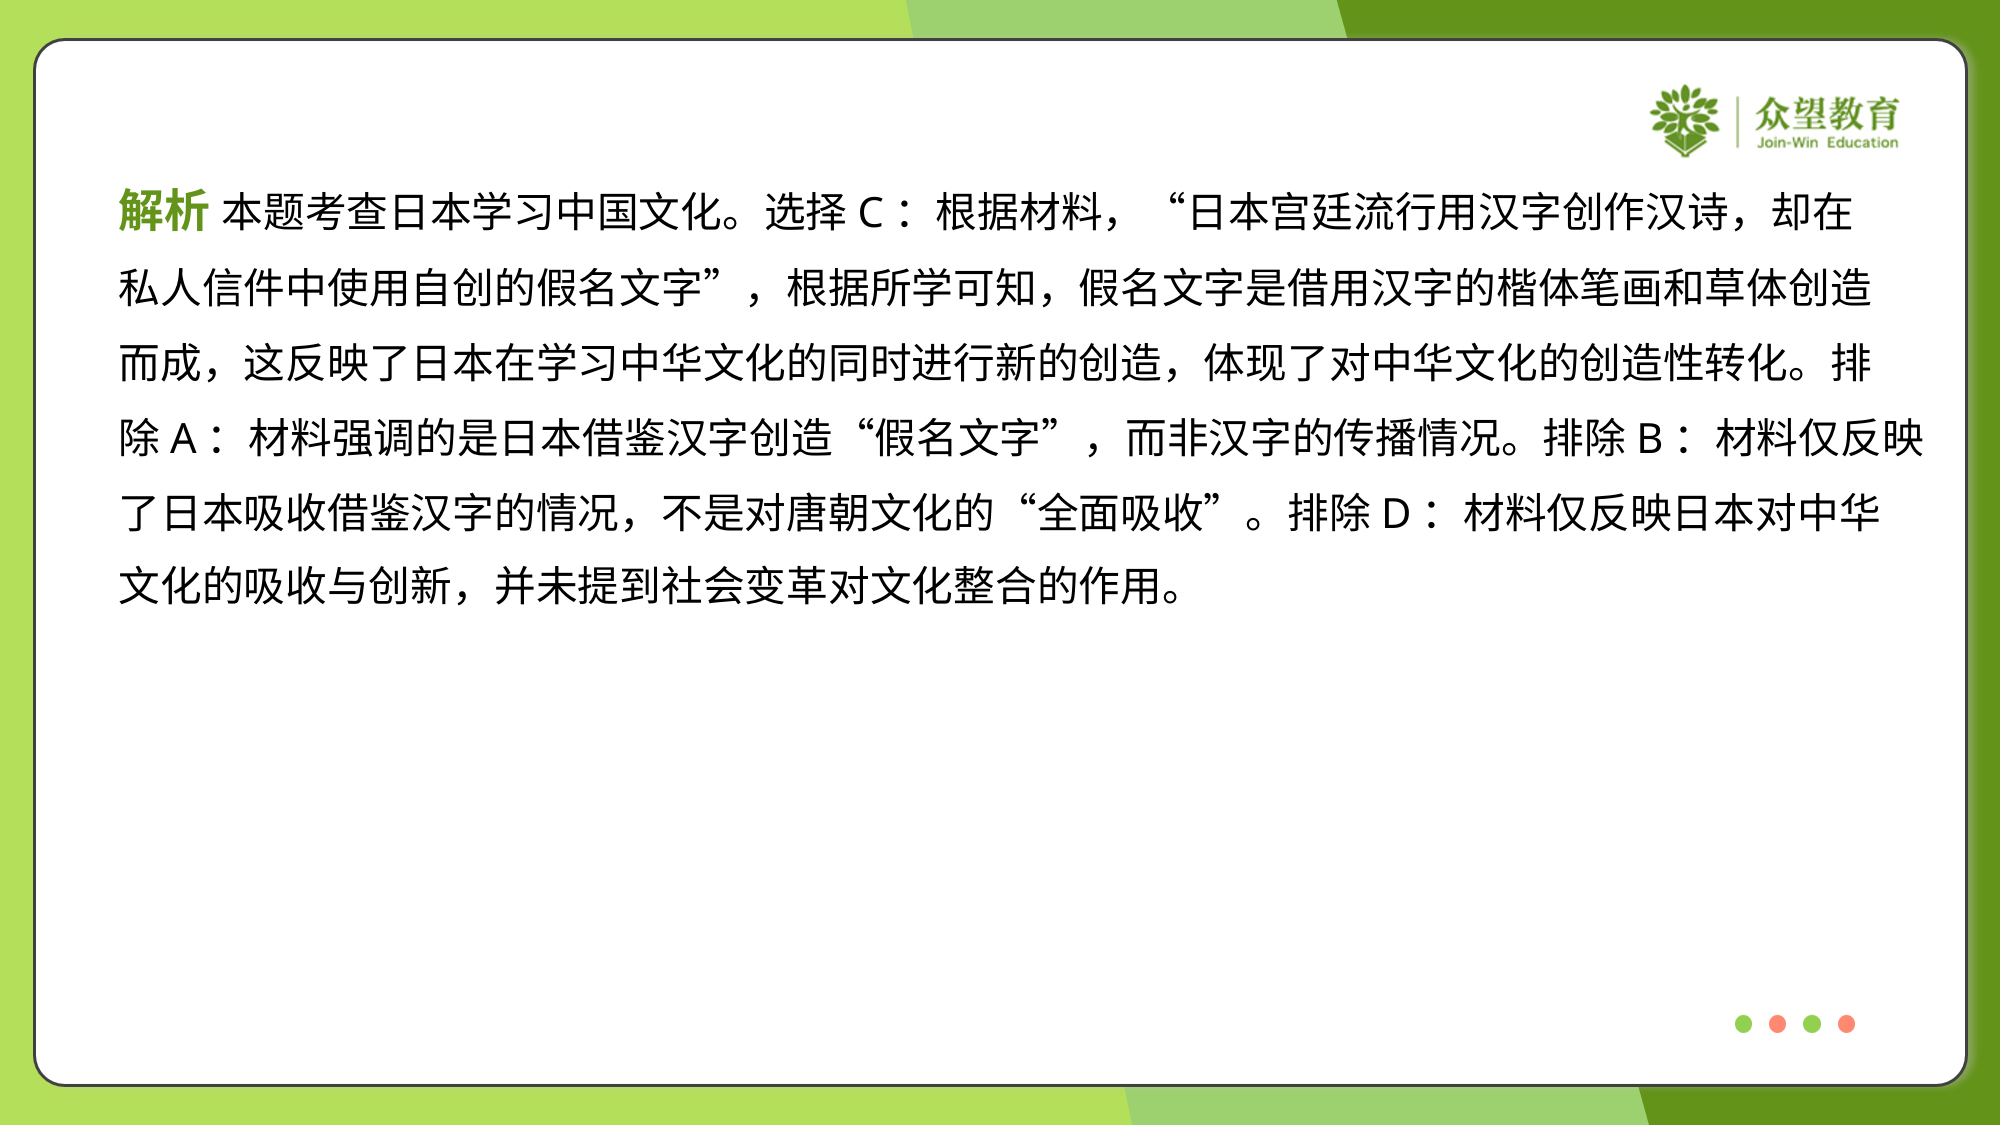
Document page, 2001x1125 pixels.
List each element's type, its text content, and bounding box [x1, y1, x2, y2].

picture [0, 0, 2000, 1125]
text_box 解析 本题考查日本学习中国文化。选择C：根据材料，“日本宫廷流行用汉字创作汉诗，却在 私人信件中使用自创的假名文字”，根据所学可知，假名文字是借用汉字的楷体笔画和草体创造 而成，这反映了日本在学习中华文化的同时进行新的创造，体现了对中华文化的创造性转化。排 除A：材料强调的是日本借鉴汉字创造“假名文字”，而非汉字的传播情况。排除B：材料仅反映 了日本吸收借鉴汉字的情况，不是对唐朝文化的“全面吸收”。排除D：材料仅反映日本对中华 文化的吸收与创新，并未提到社会变革对文化整合的作用。 [118, 159, 1883, 602]
